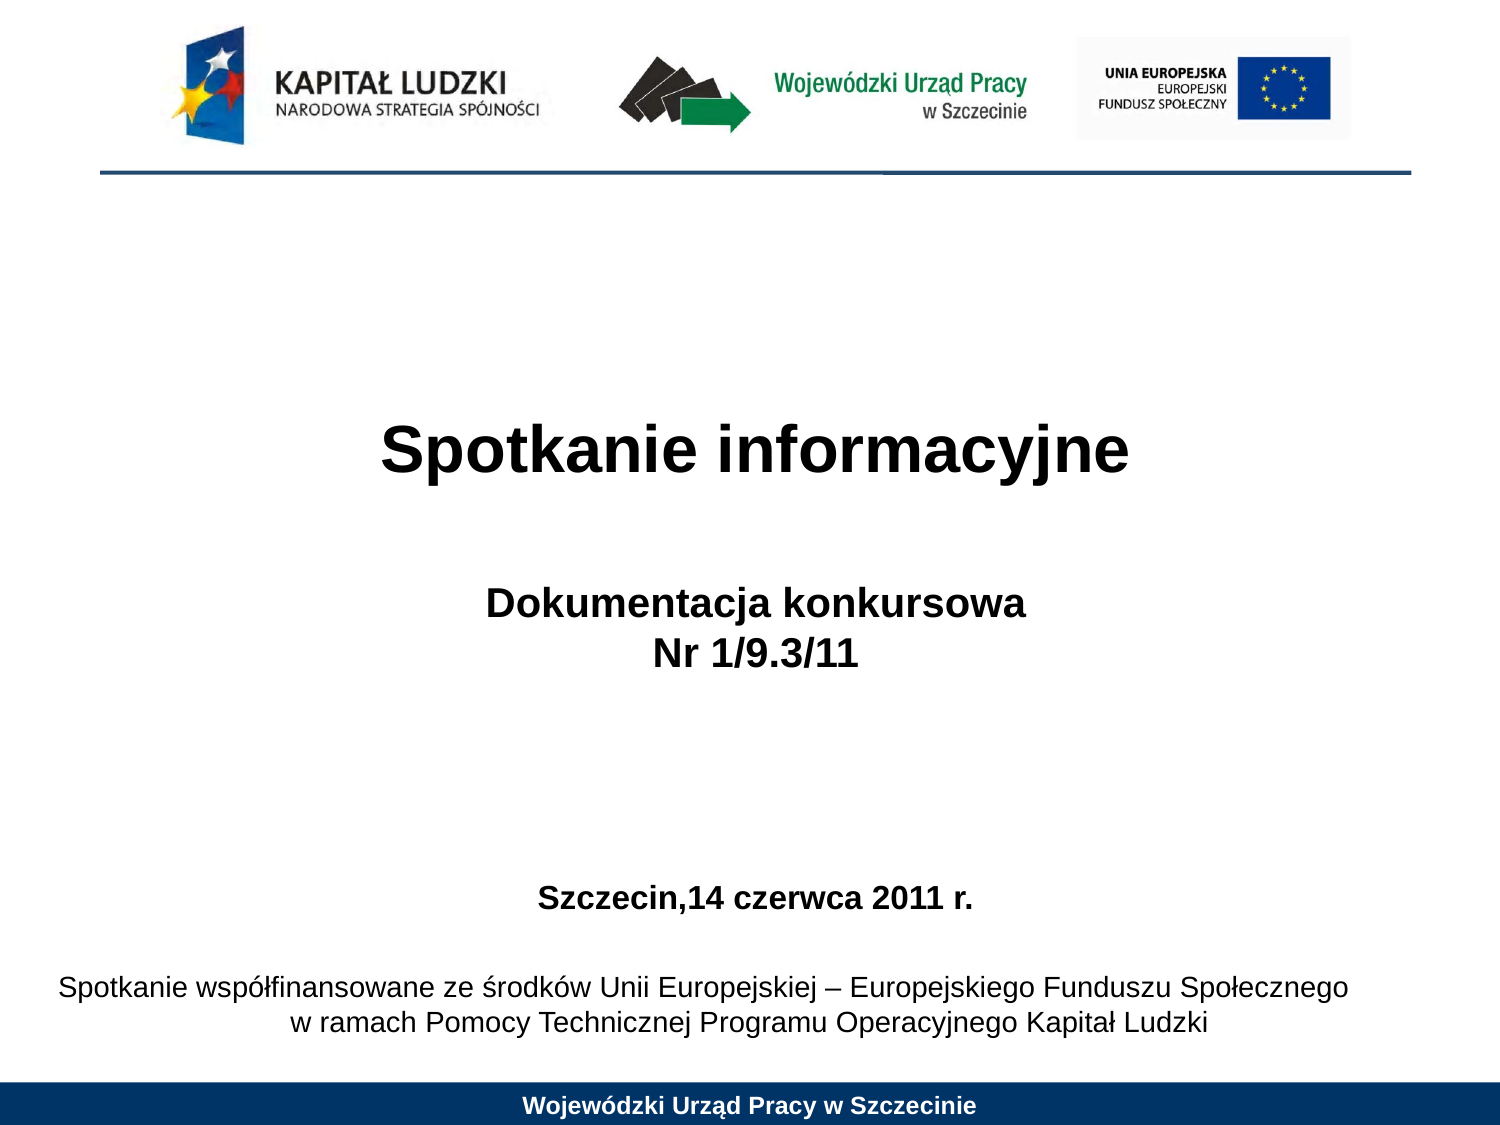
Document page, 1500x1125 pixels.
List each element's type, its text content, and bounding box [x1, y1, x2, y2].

text_box Spotkanie współfinansowane ze środków Unii Europejskiej – Europejskiego Funduszu Społecznego w ramach Pomocy Technicznej Programu Operacyjnego Kapitał Ludzki [35, 960, 1465, 1046]
text_box Spotkanie informacyjne Dokumentacja konkursowa Nr 1/9.3/11 Szczecin,14 czerwca 2011 r. [112, 278, 1400, 924]
picture [159, 24, 1353, 149]
